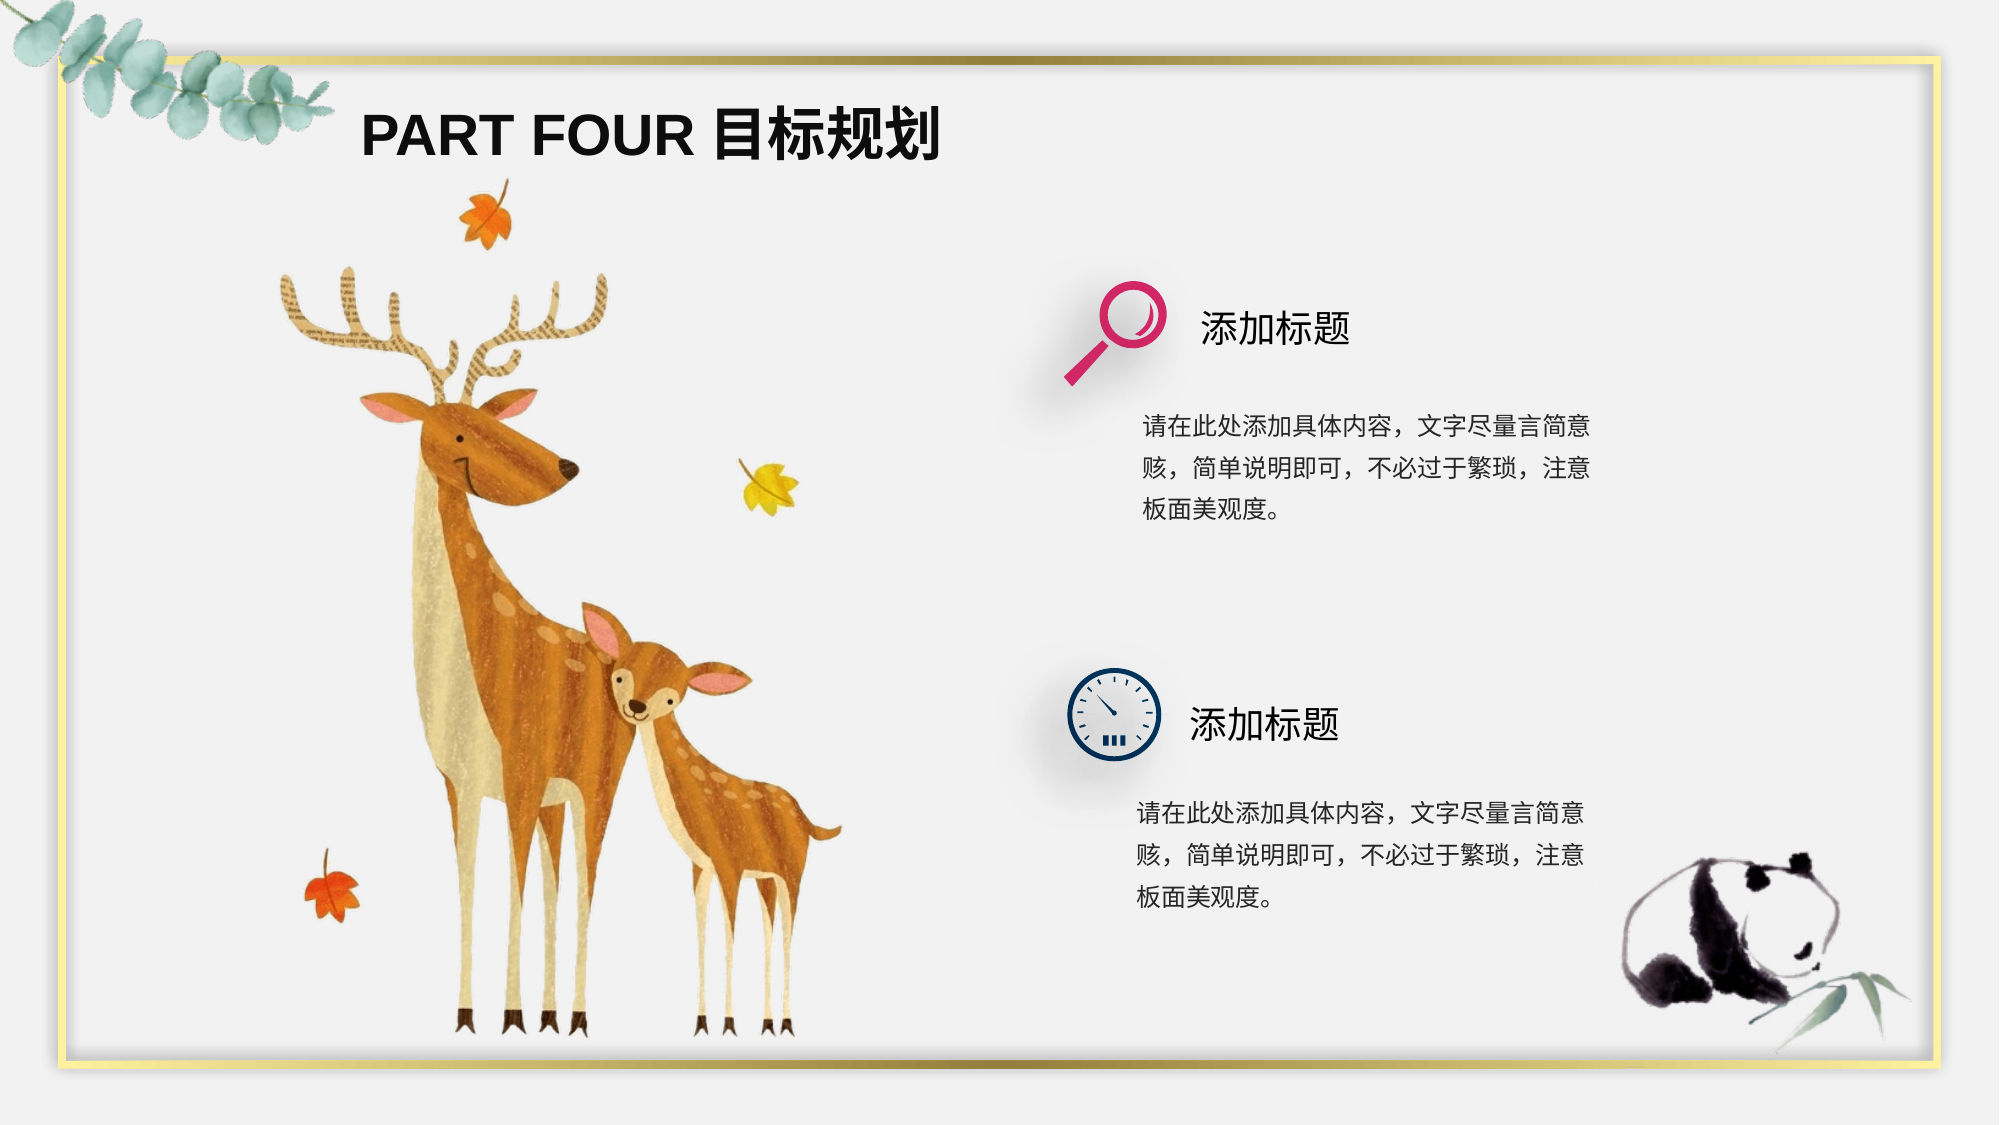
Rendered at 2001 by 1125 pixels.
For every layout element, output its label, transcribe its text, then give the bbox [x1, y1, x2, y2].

text_box 添加标题 [1189, 701, 1420, 747]
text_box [1063, 277, 1171, 387]
text_box 请在此处添加具体内容，文字尽量言简意赅，简单说明即可，不必过于繁琐，注意板面美观度。 [1135, 786, 1591, 912]
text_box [1067, 667, 1162, 762]
text_box [0, 0, 2000, 1125]
picture [0, 0, 860, 1042]
text_box 请在此处添加具体内容，文字尽量言简意赅，简单说明即可，不必过于繁琐，注意板面美观度。 [1142, 398, 1602, 525]
text_box PART FOUR目标规划 [349, 91, 1045, 173]
text_box 添加标题 [1200, 304, 1431, 350]
picture [1591, 761, 1923, 1069]
text_box [57, 55, 1942, 1070]
